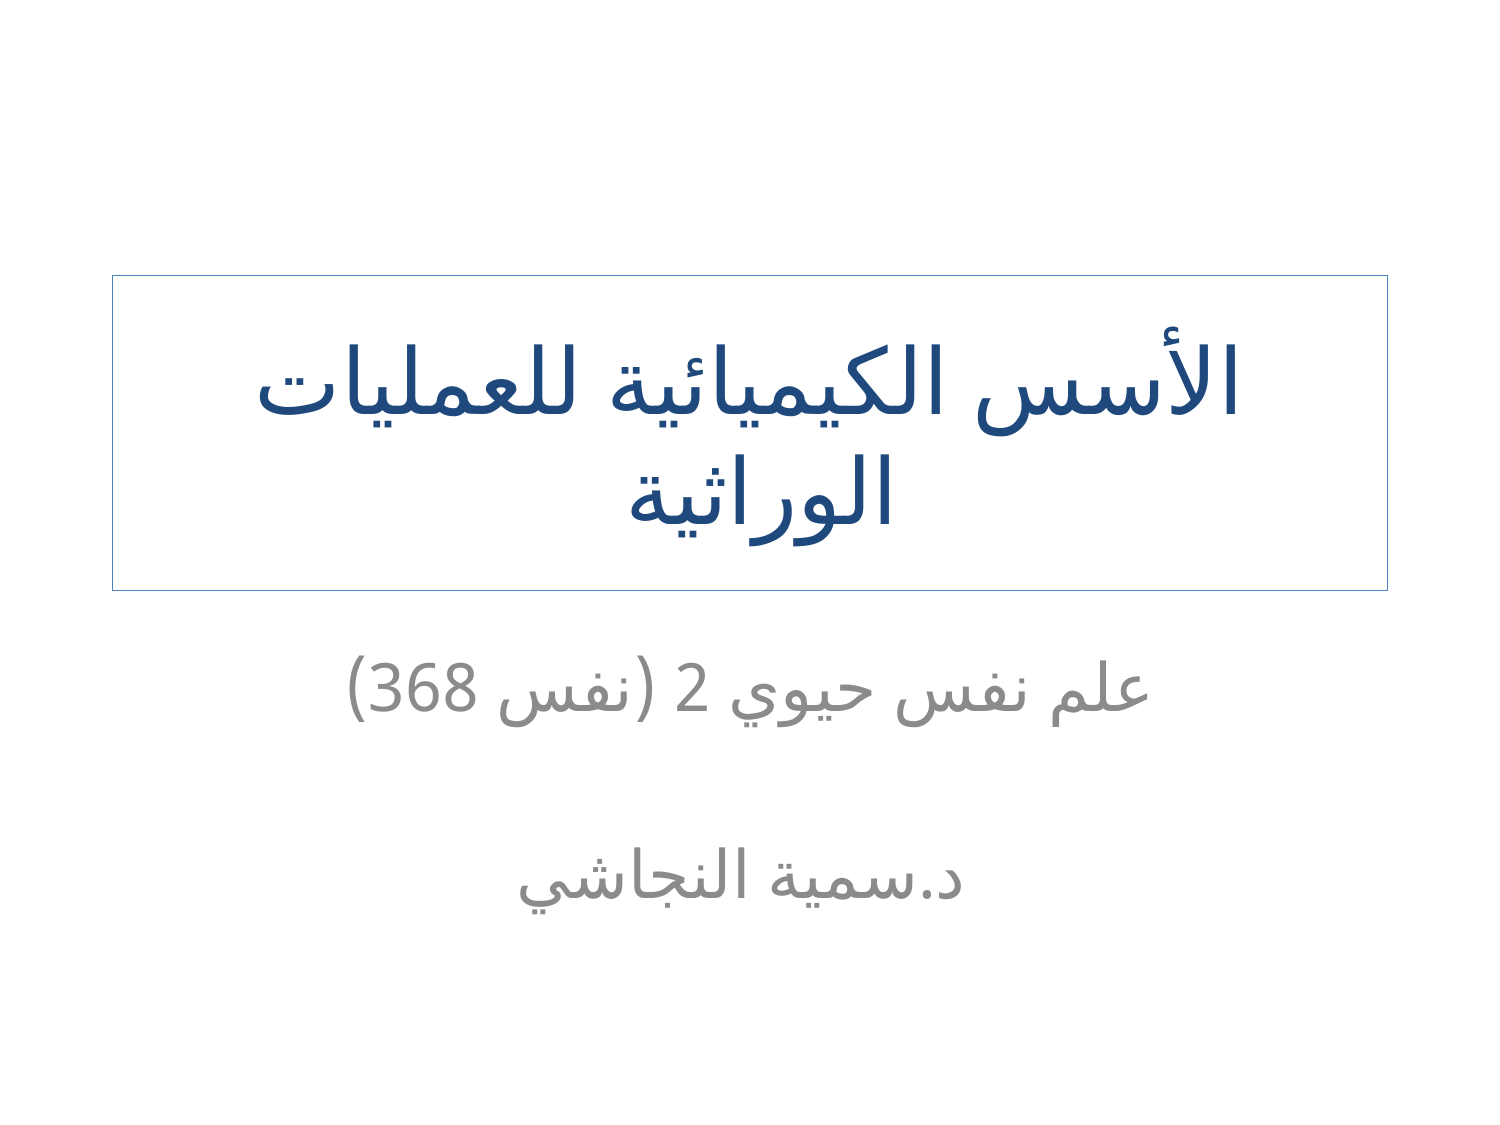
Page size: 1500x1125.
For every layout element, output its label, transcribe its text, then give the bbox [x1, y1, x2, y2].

subtitle علم نفس حيوي 2 (نفس 368) د.سمية النجاشي [225, 637, 1275, 925]
title الأسس الكيميائية للعمليات الوراثية [112, 275, 1388, 591]
